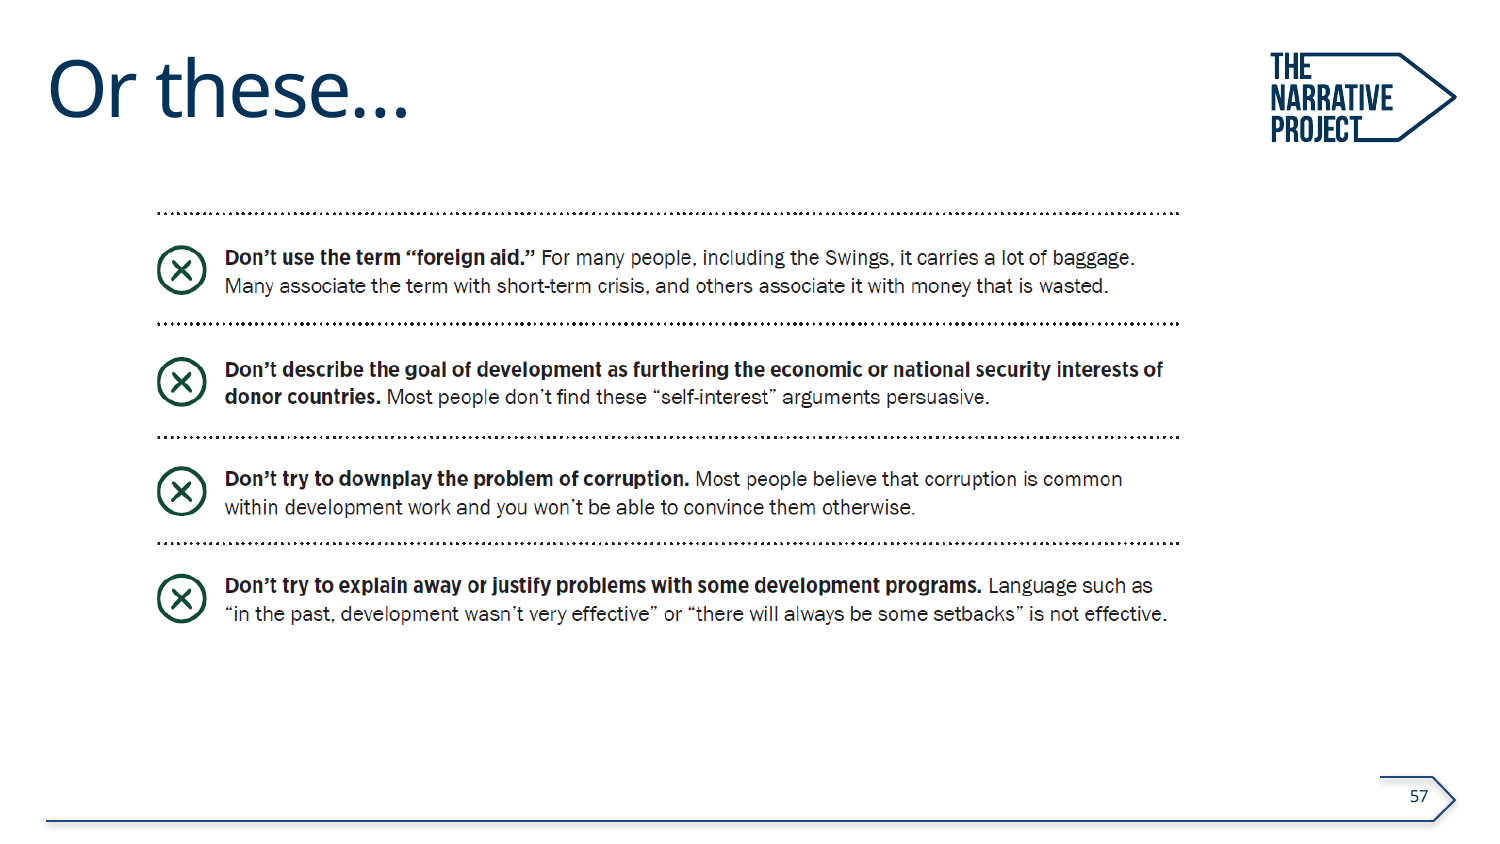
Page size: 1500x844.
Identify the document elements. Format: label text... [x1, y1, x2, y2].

slide_number 57 [1093, 775, 1444, 820]
picture [141, 203, 1191, 645]
title Or these… [46, 49, 1247, 146]
